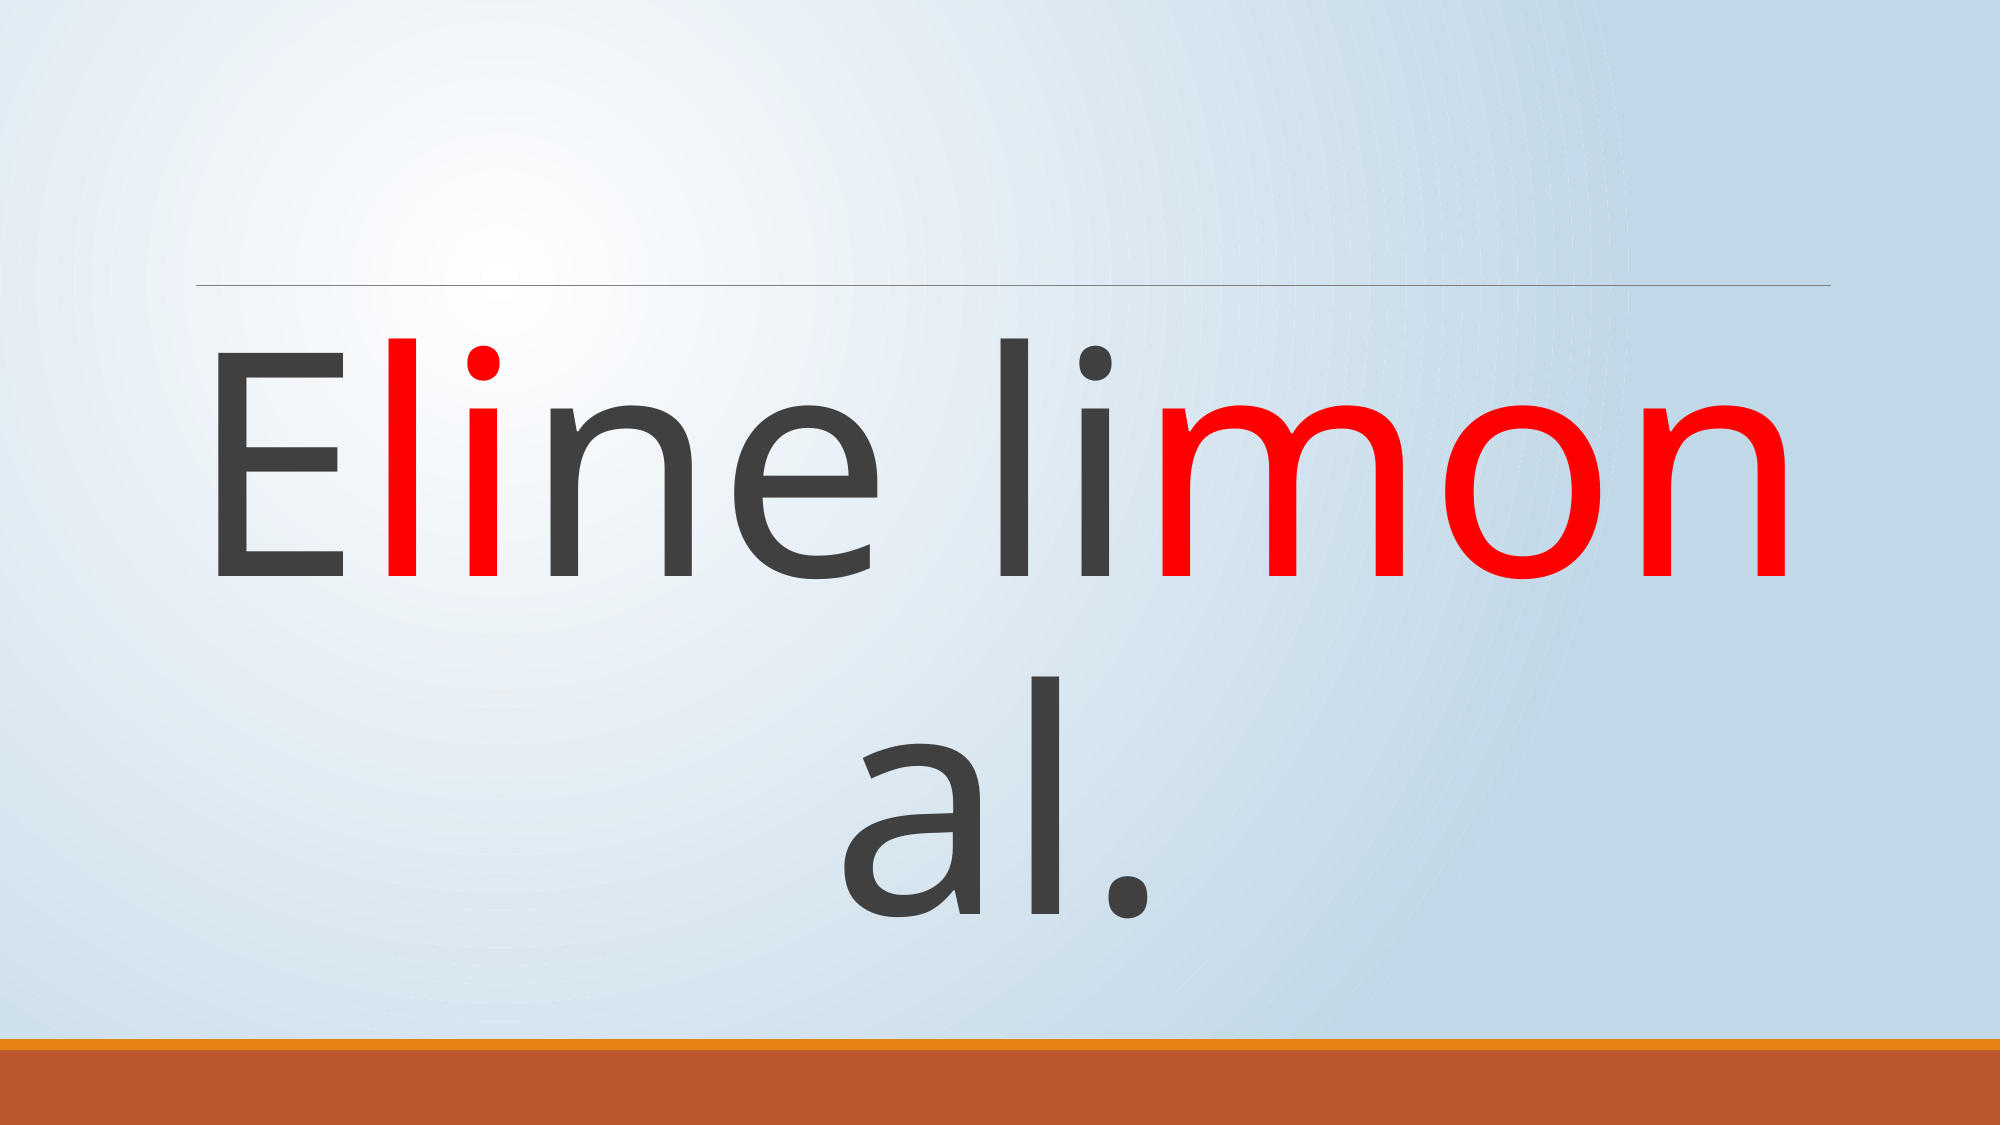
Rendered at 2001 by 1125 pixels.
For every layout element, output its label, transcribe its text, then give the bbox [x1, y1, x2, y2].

list Eline limon al. [36, 299, 1963, 1014]
